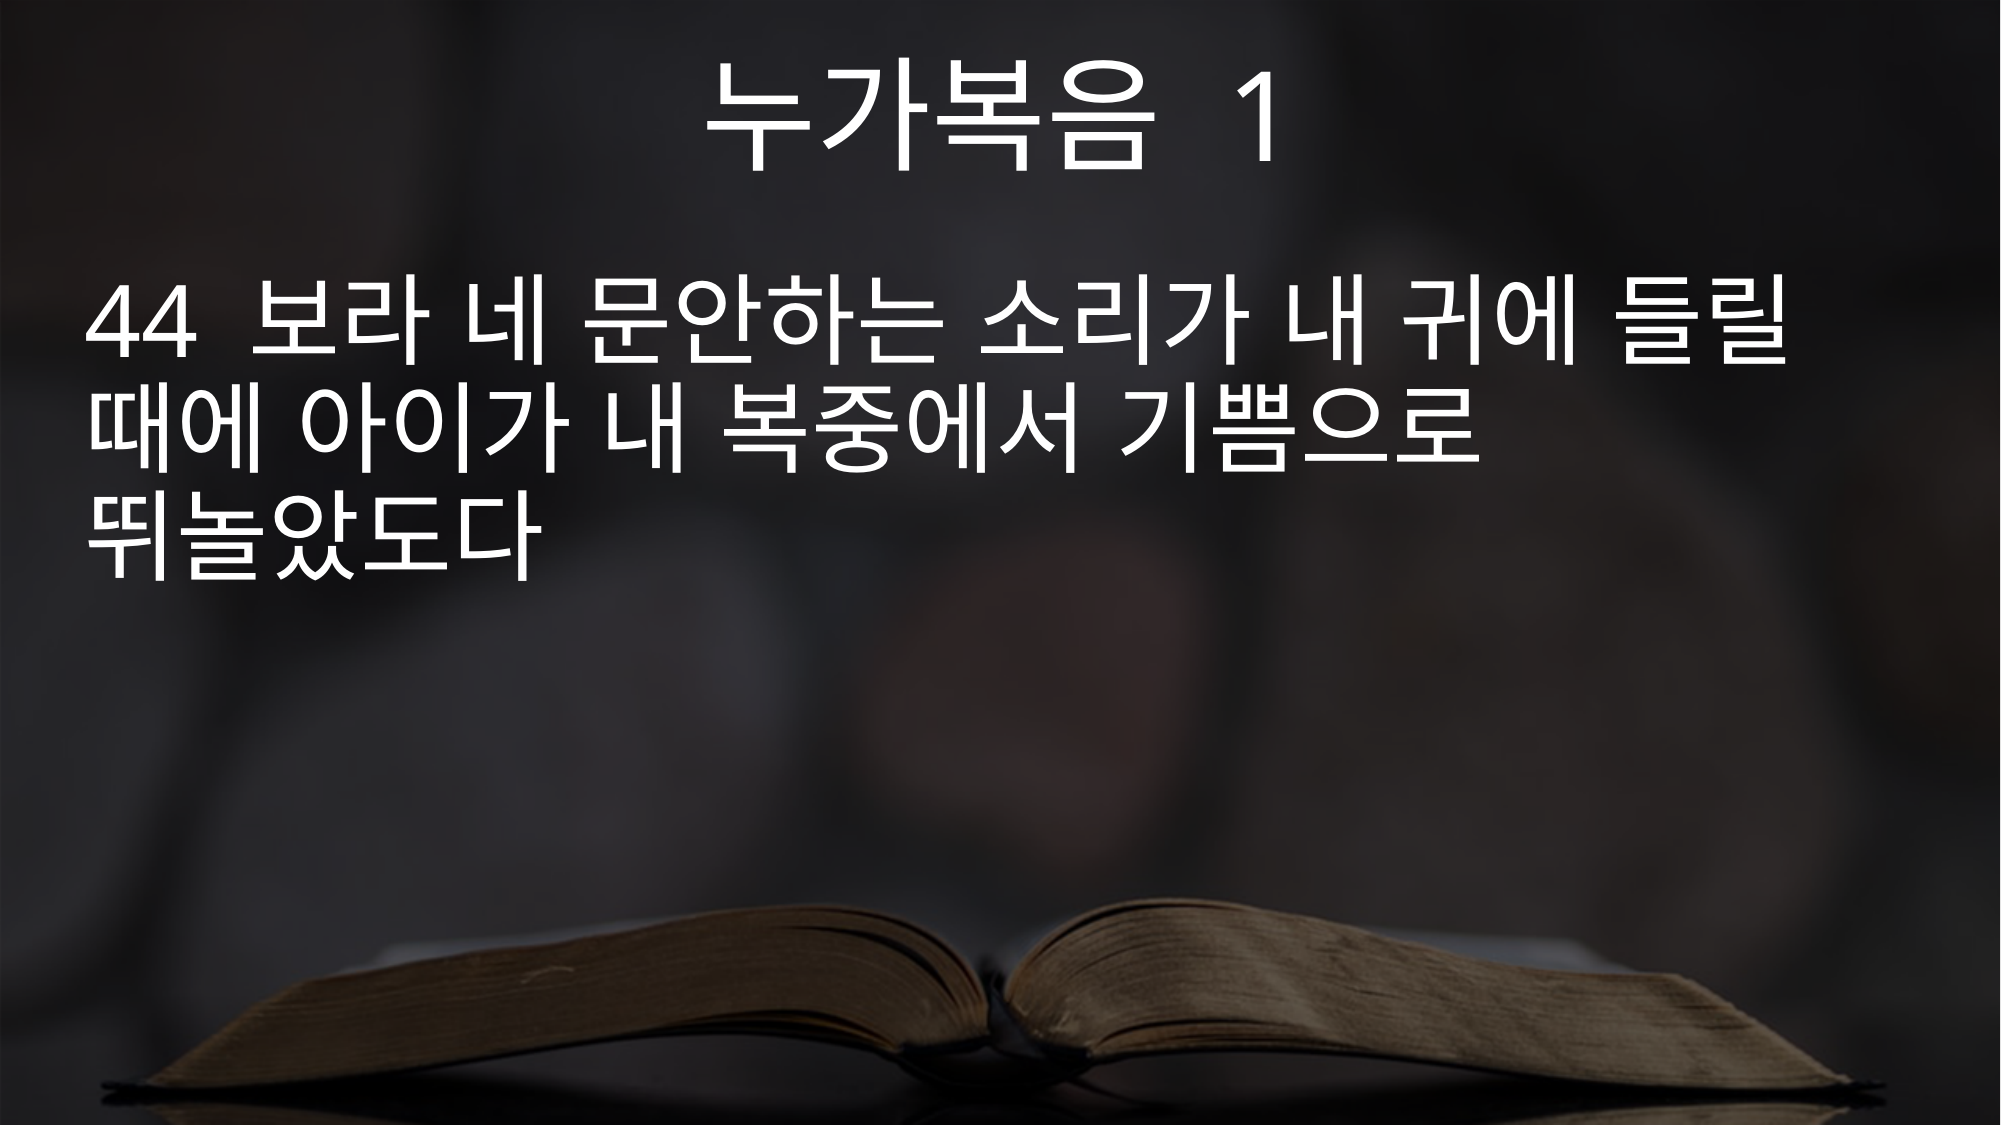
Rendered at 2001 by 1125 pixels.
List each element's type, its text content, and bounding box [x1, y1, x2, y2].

footer 누가복음 1 [0, 32, 2000, 192]
picture [0, 0, 2001, 1125]
list 44 보라 네 문안하는 소리가 내 귀에 들릴 때에 아이가 내 복중에서 기쁨으로 뛰놀았도다 [69, 263, 1953, 423]
